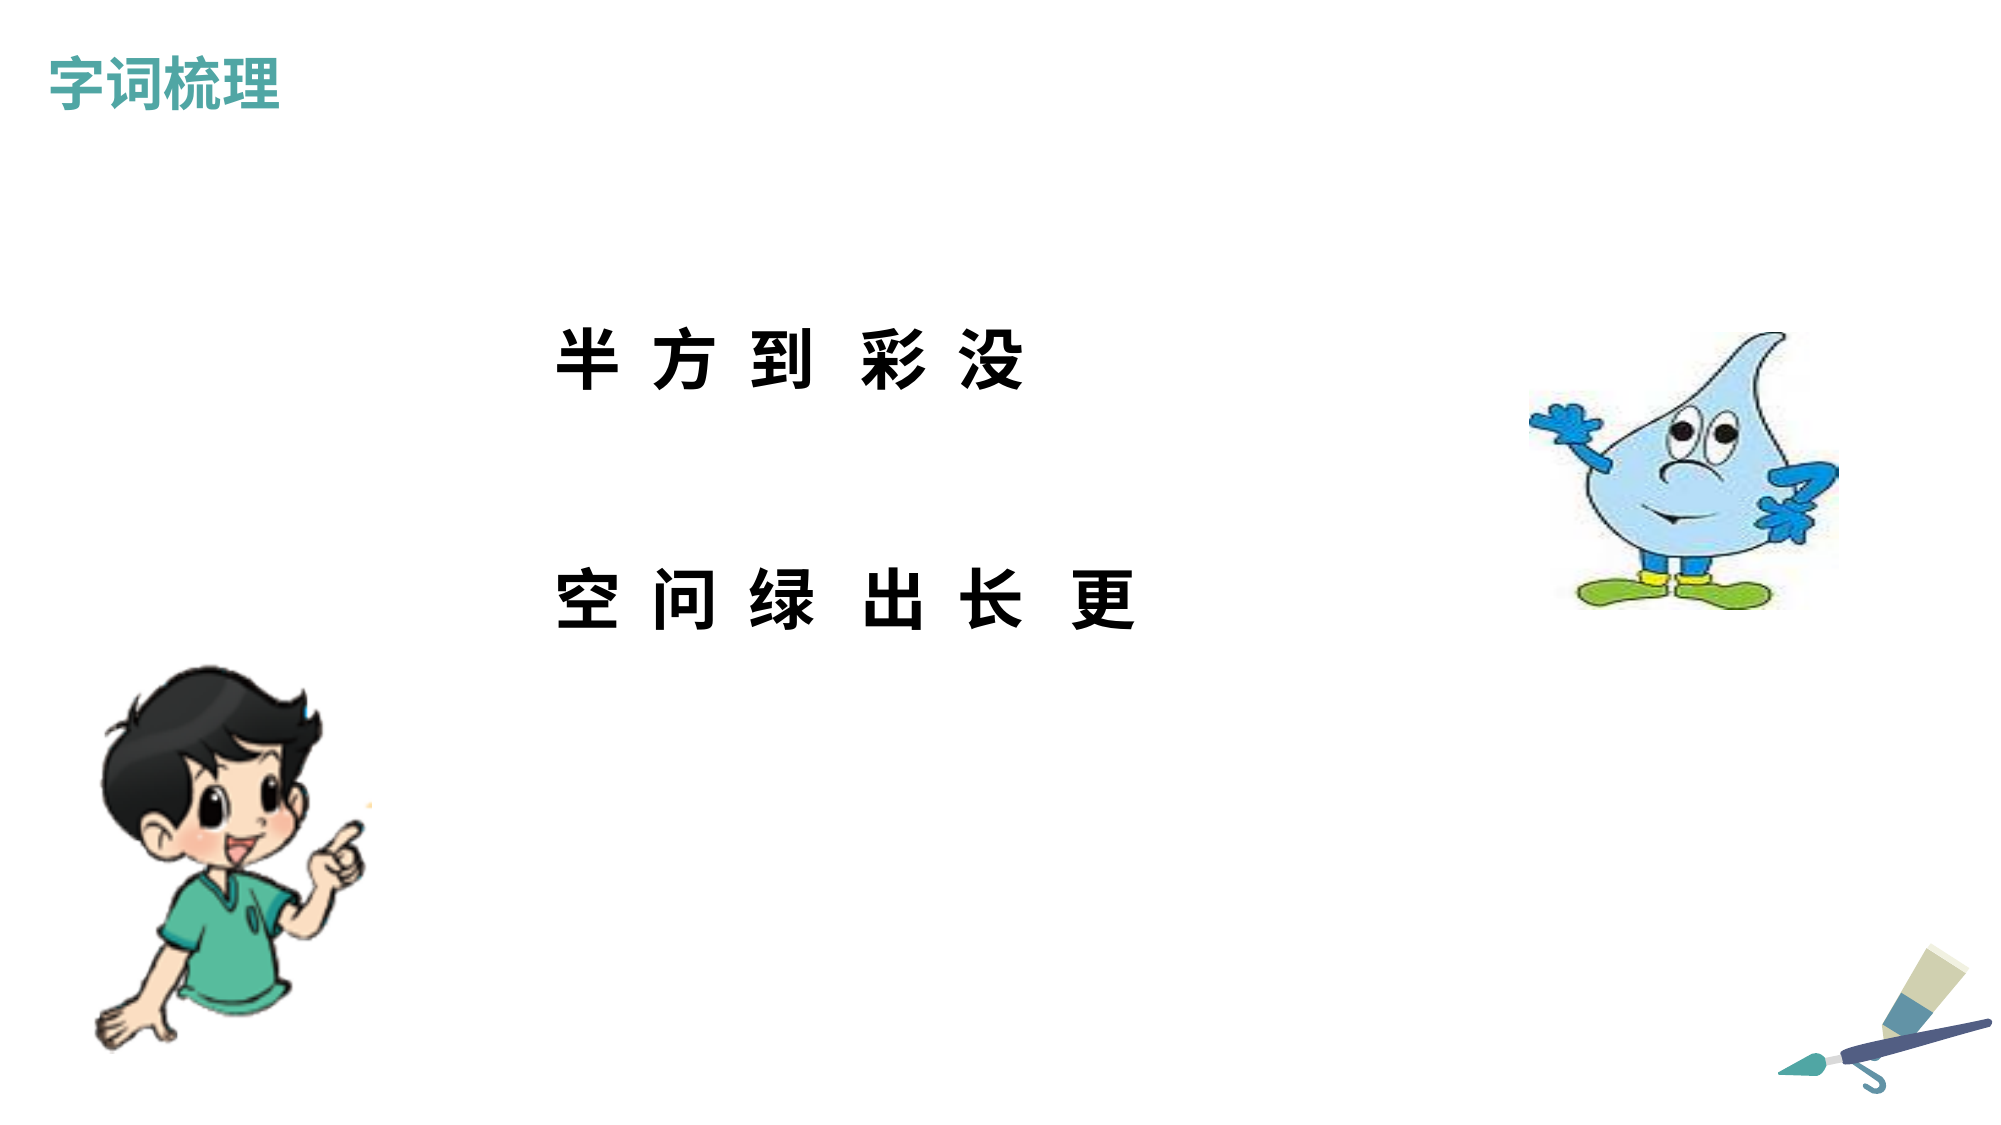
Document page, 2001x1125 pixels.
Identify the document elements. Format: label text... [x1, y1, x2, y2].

picture [1528, 332, 1839, 610]
picture [55, 621, 372, 1054]
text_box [1811, 945, 1974, 1125]
text_box 字词梳理 [32, 39, 296, 125]
text_box 半 方 到 彩 没 空 问 绿 出 长 更 [539, 270, 1461, 645]
